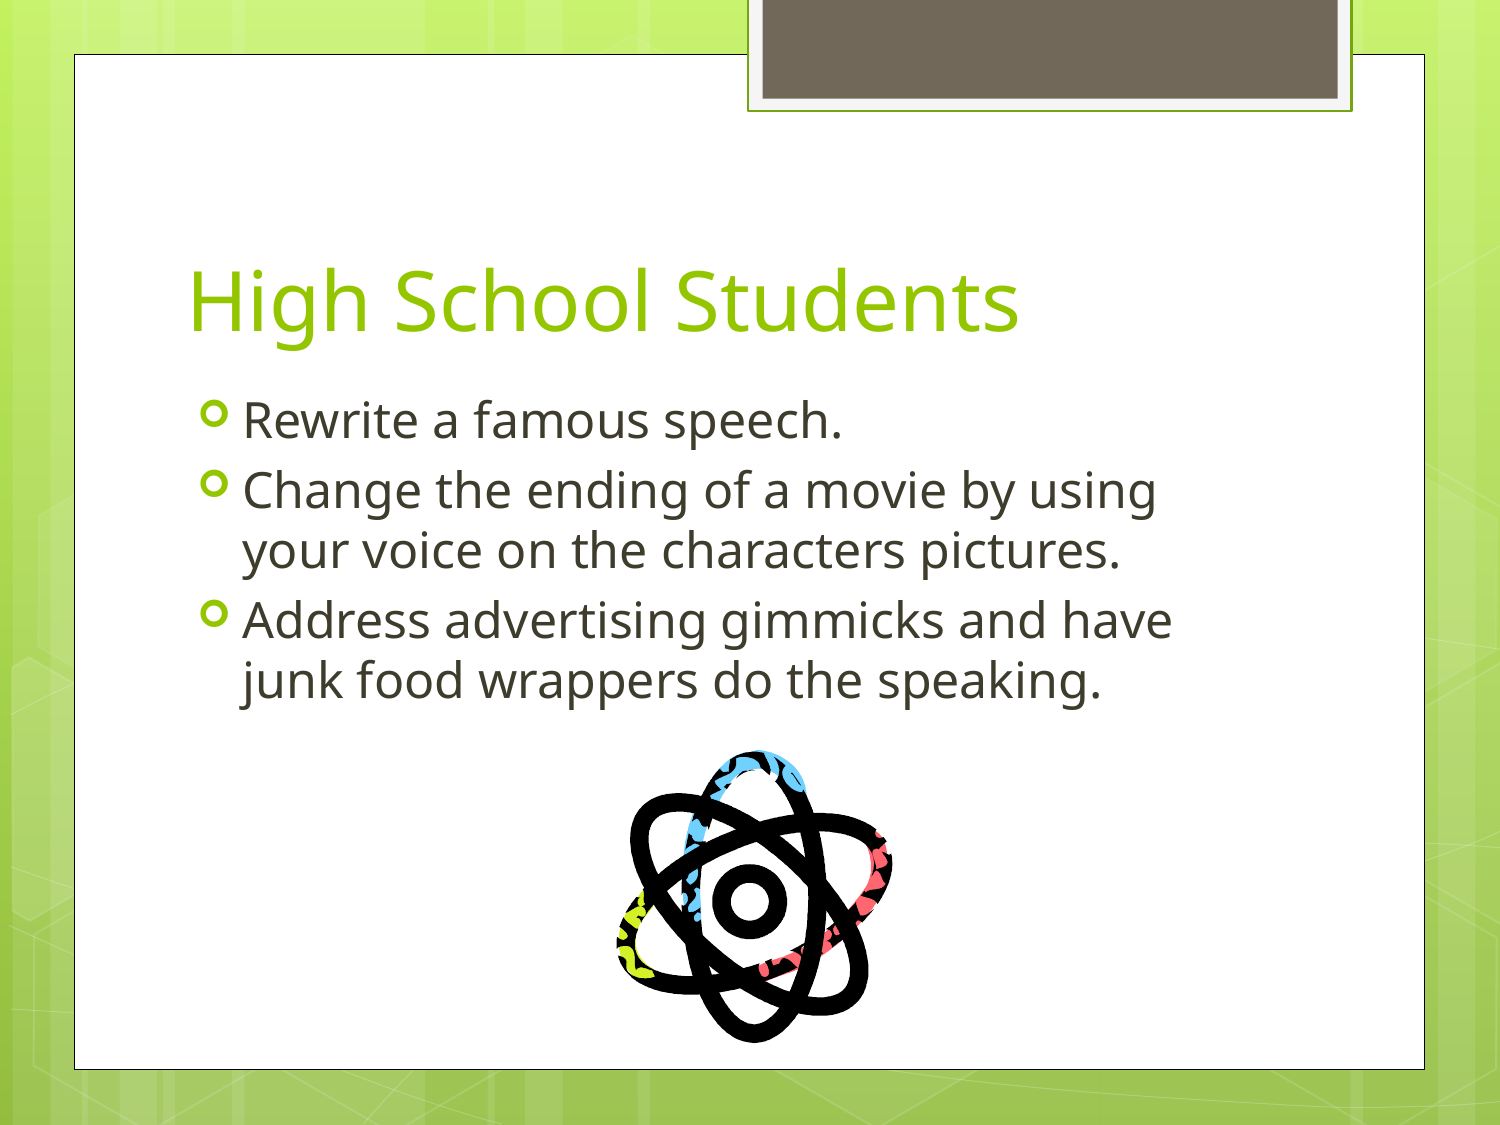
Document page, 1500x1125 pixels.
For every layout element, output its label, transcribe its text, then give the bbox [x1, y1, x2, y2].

title High School Students [171, 168, 1324, 357]
picture [616, 749, 893, 1044]
list Rewrite a famous speech. Change the ending of a movie by using your voice on the characters pictures. Address advertising gimmicks and have junk food wrappers do the speaking. [171, 381, 1283, 957]
